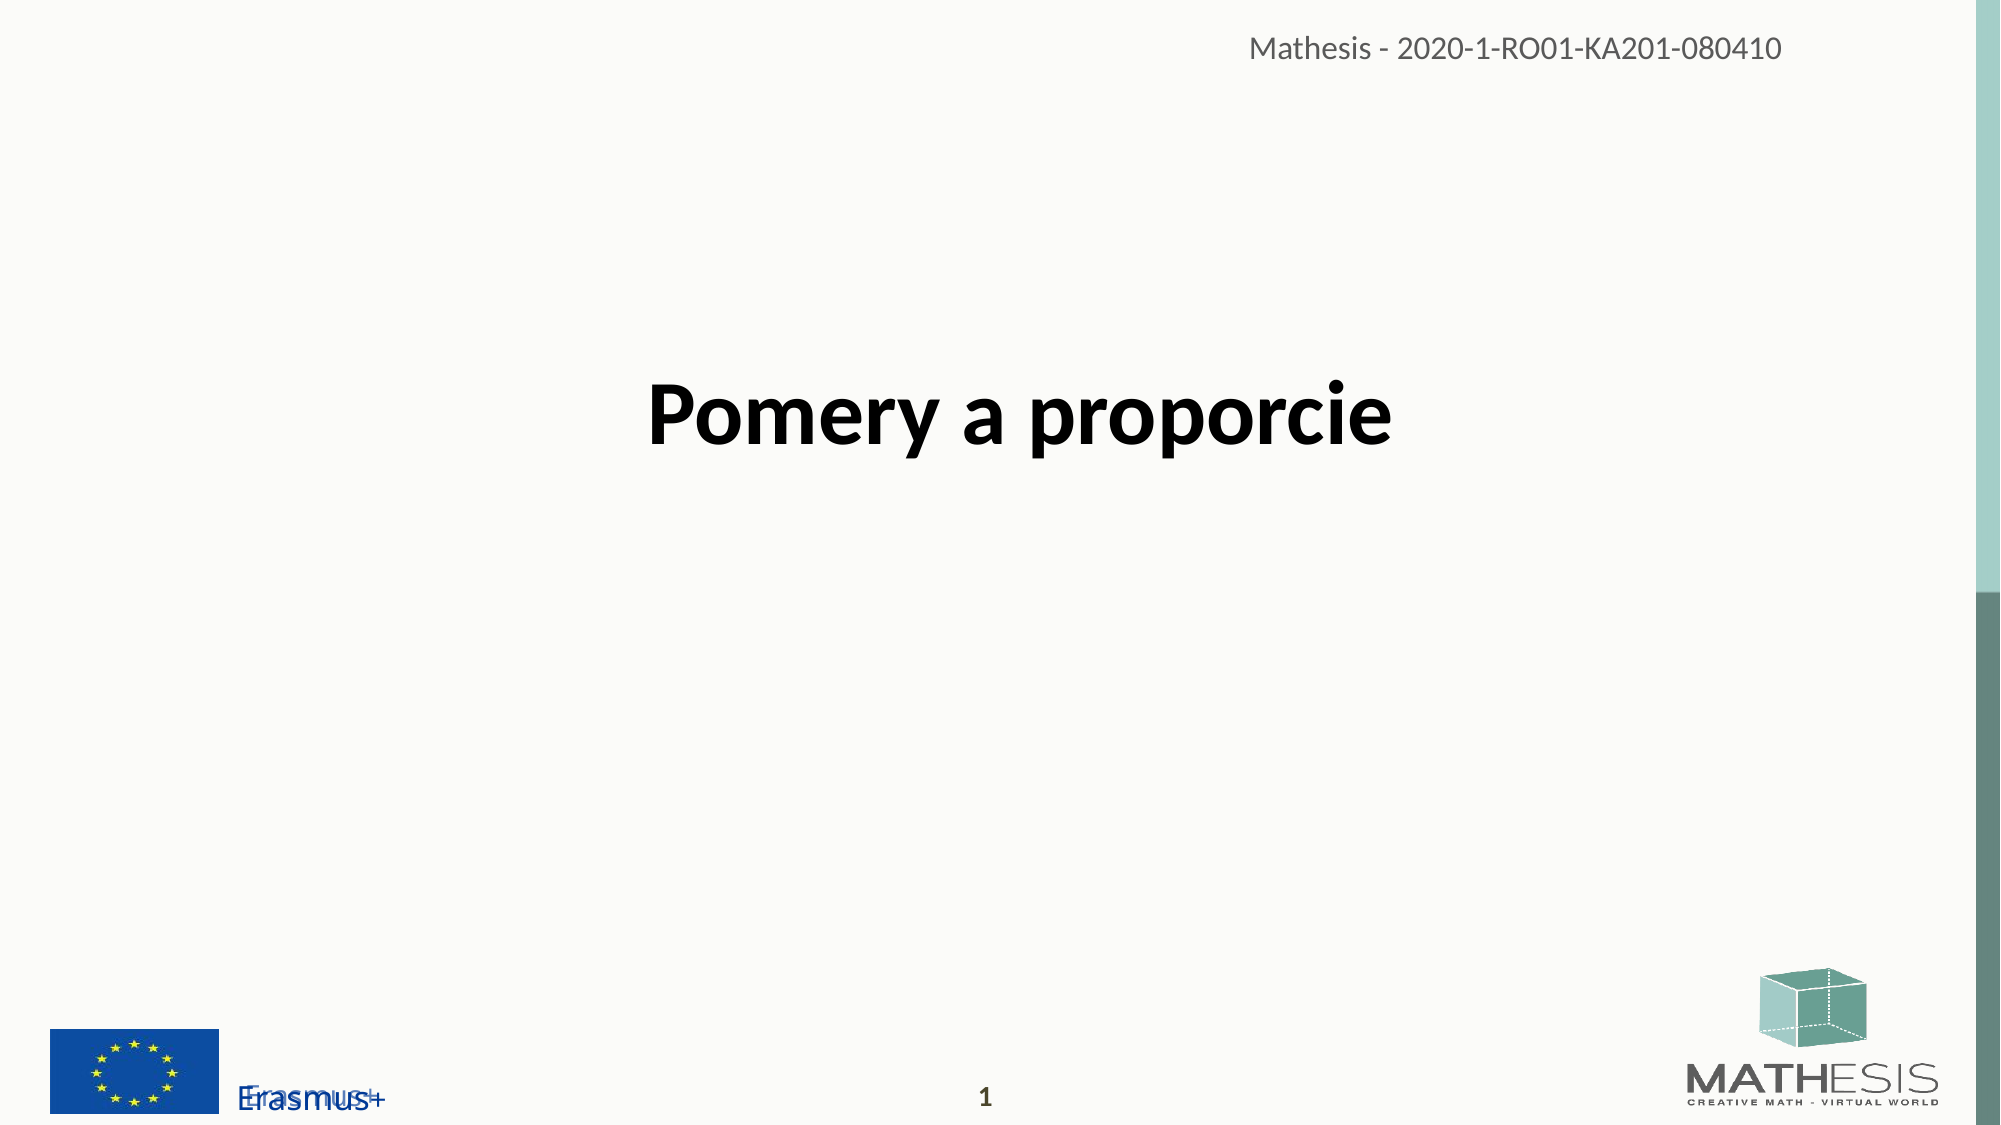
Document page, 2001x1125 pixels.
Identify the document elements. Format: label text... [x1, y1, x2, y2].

title Pomery a proporcie [120, 346, 1921, 534]
picture [50, 1029, 219, 1114]
